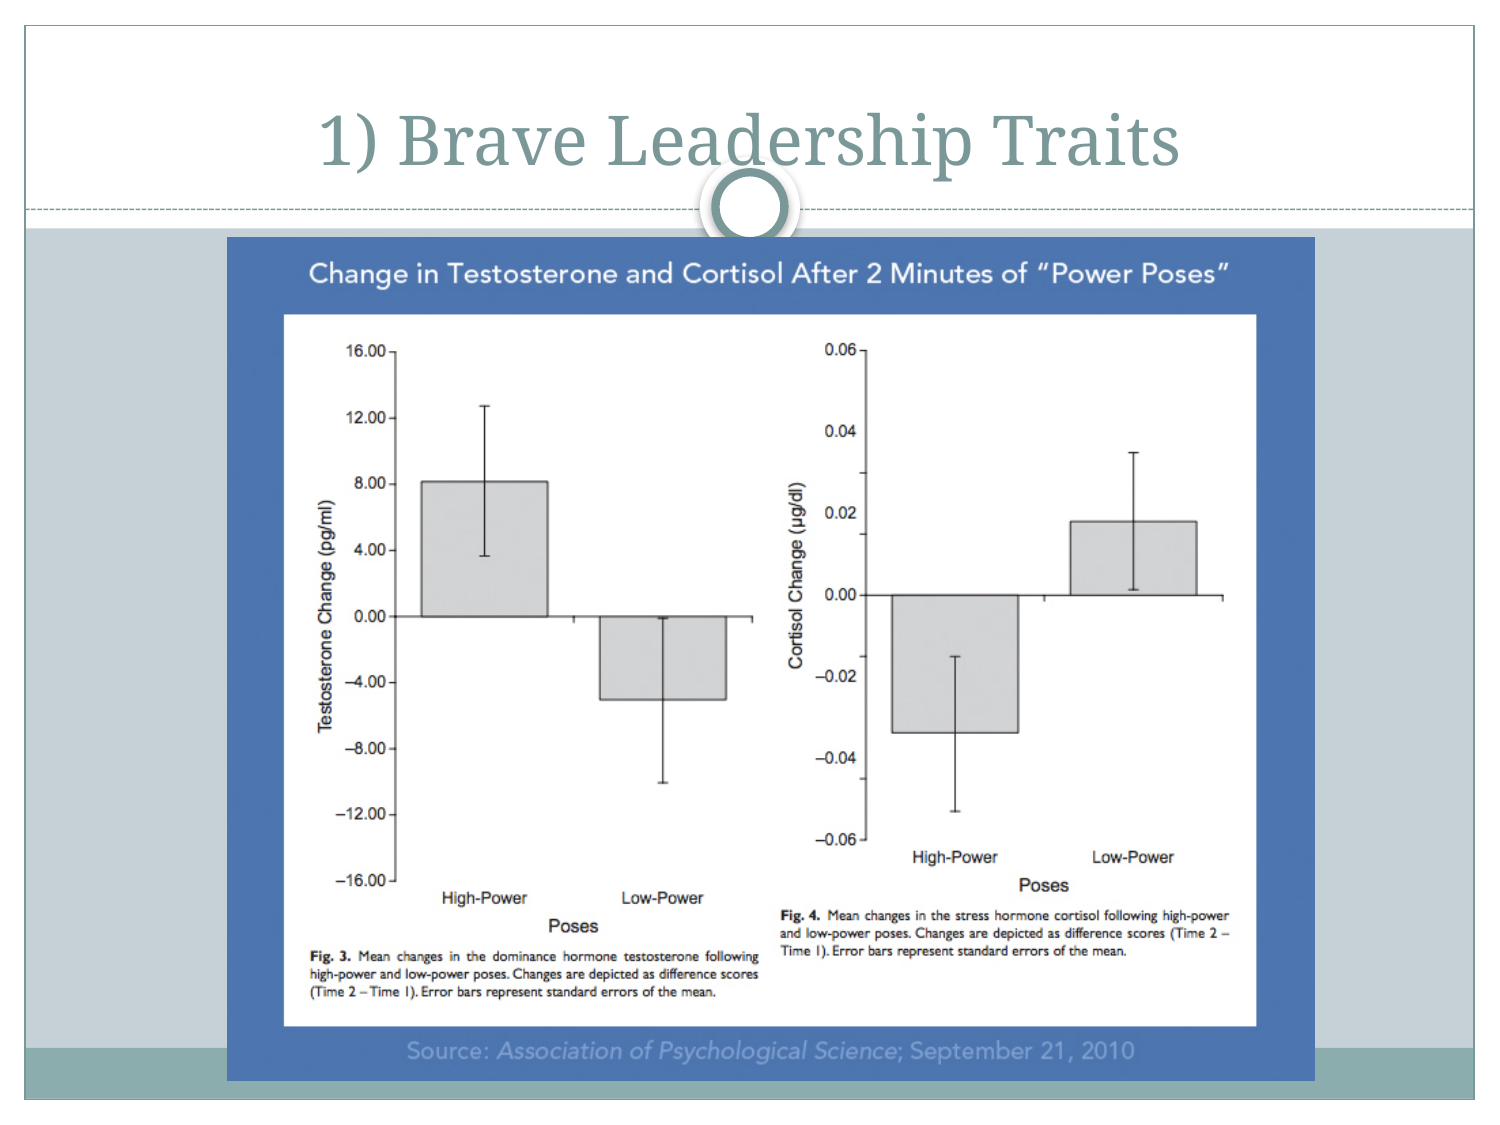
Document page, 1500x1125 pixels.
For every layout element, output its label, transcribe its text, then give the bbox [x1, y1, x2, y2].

title 1) Brave Leadership Traits [50, 62, 1450, 187]
picture [227, 237, 1316, 1081]
